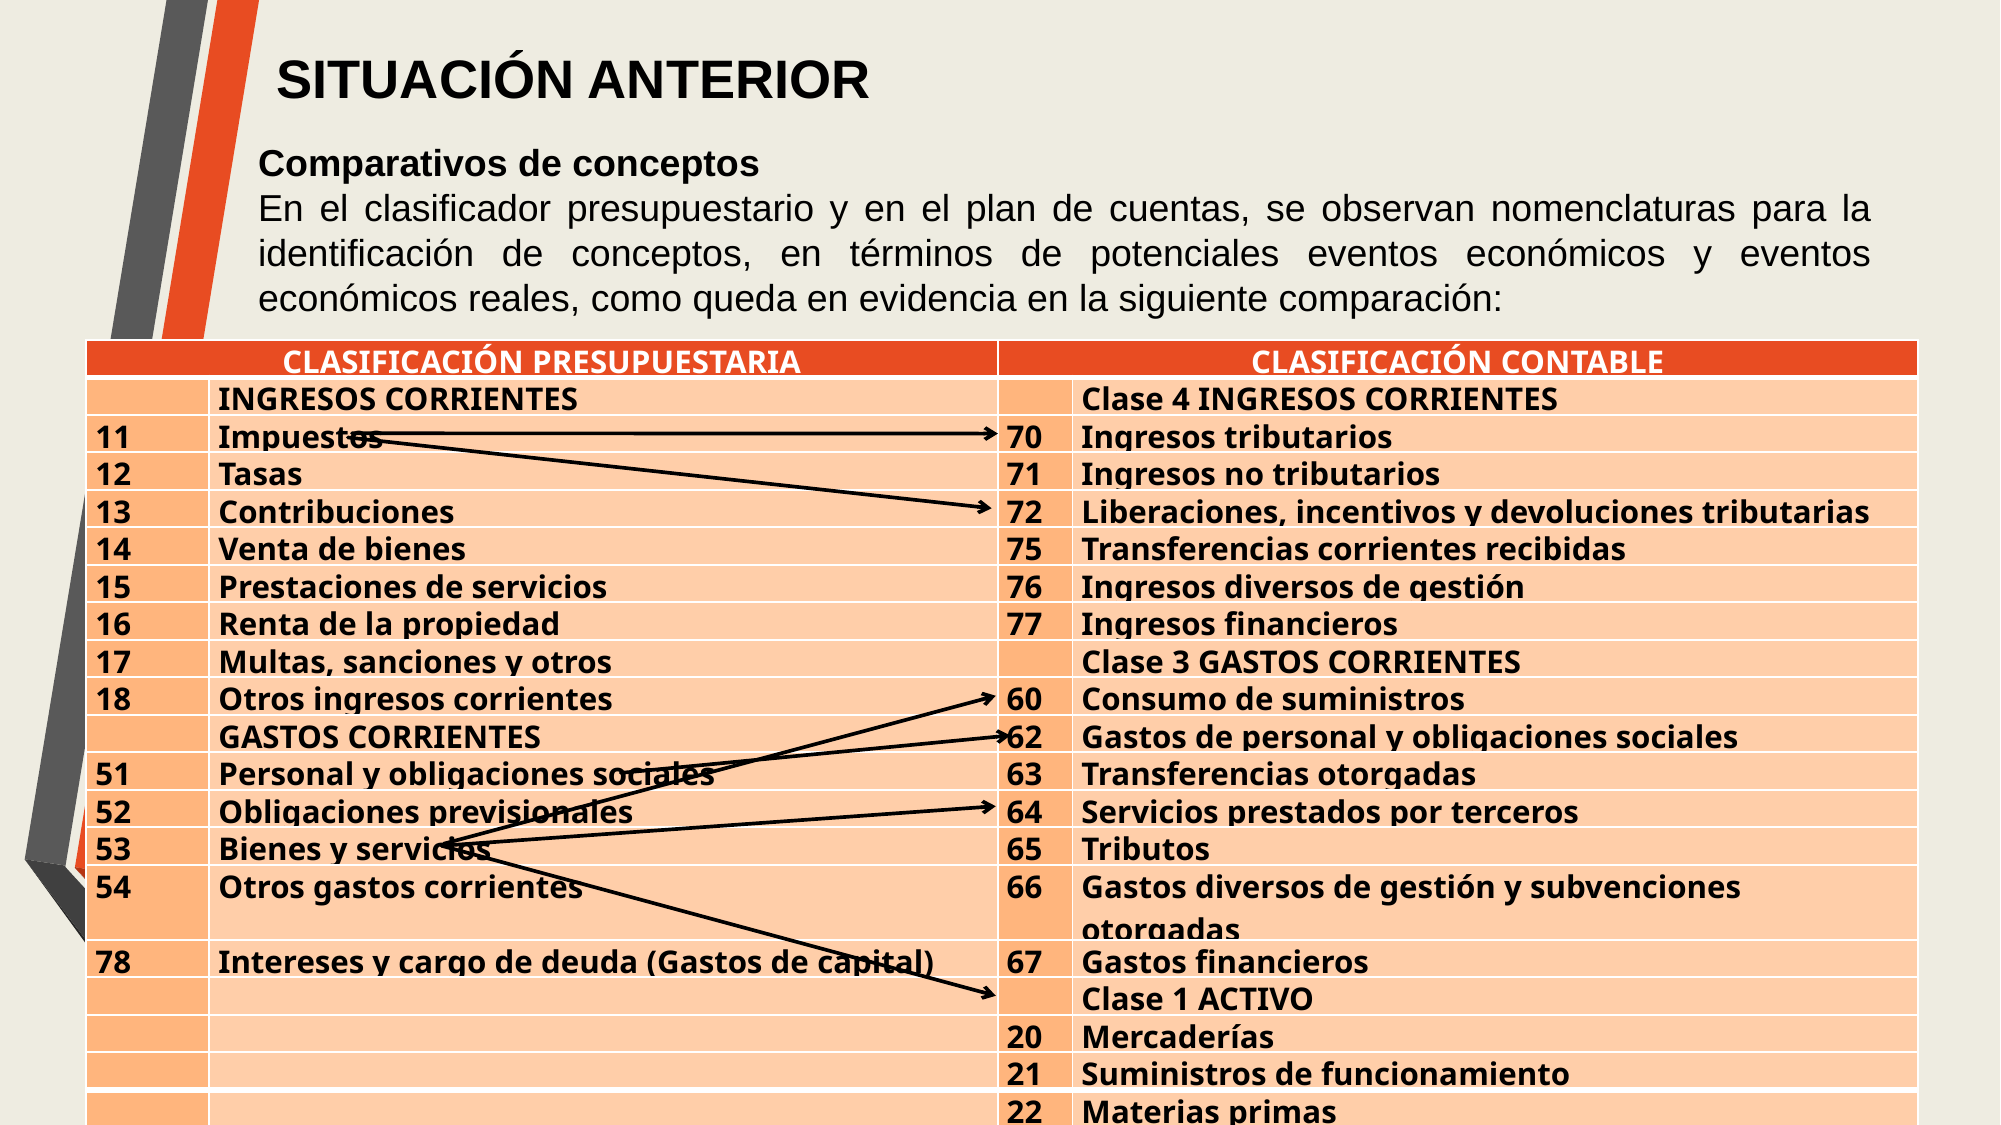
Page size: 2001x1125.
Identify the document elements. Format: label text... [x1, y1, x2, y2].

table_cell 62 [999, 716, 1072, 751]
table_cell Prestaciones de servicios [210, 566, 997, 601]
table_cell Gastos diversos de gestión y subvenciones otorgadas [1073, 866, 1917, 939]
table_cell [87, 978, 208, 1014]
table_cell Transferencias otorgadas [1073, 753, 1917, 789]
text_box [347, 437, 992, 509]
table_cell 11 [87, 416, 208, 451]
table_cell Multas, sanciones y otros [210, 641, 997, 676]
table_cell Contribuciones [210, 491, 997, 526]
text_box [997, 735, 1011, 774]
table_cell 71 [999, 453, 1072, 489]
table_cell 77 [999, 603, 1072, 639]
table_cell Intereses y cargo de deuda (Gastos de capital) [210, 941, 441, 976]
table_cell Bienes y servicios [210, 828, 441, 864]
table_cell Ingresos diversos de gestión [1073, 566, 1917, 601]
table_cell Otros ingresos corrientes [210, 678, 997, 714]
table_cell 52 [87, 791, 208, 826]
table_cell Liberaciones, incentivos y devoluciones tributarias [1073, 491, 1917, 526]
table_cell 70 [999, 416, 1072, 451]
table_cell 75 [999, 528, 1072, 564]
table_cell INGRESOS CORRIENTES [210, 380, 997, 414]
table_cell 63 [999, 753, 1072, 789]
table_header CLASIFICACIÓN CONTABLE [999, 341, 1917, 375]
table_cell Obligaciones previsionales [210, 791, 443, 826]
table_cell 66 [999, 866, 1072, 939]
table_cell 65 [999, 828, 1072, 864]
table_cell 16 [87, 603, 208, 639]
table_cell [999, 641, 1072, 676]
table_cell 72 [999, 491, 1072, 526]
table_cell [87, 716, 208, 751]
table_cell Tasas [210, 453, 347, 489]
table_cell 60 [999, 678, 1072, 714]
table_cell 78 [87, 941, 208, 976]
table_cell Transferencias corrientes recibidas [1073, 528, 1917, 564]
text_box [441, 805, 996, 845]
table_cell Tasas [992, 453, 997, 489]
table_cell [87, 1093, 208, 1125]
table_cell [87, 1016, 208, 1051]
table_cell Otros gastos corrientes [210, 866, 441, 939]
text_box Comparativos de conceptos En el clasificador presupuestario y en el plan de cuentas, se observan nomenclaturas para la identificación de conceptos, en términos de potenciales eventos económicos y eventos económicos reales, como queda en evidencia en la siguiente comparación: [243, 113, 1887, 325]
table_cell 53 [87, 828, 208, 864]
table_cell 18 [87, 678, 208, 714]
table_cell Tributos [1073, 828, 1917, 864]
table_cell [87, 1053, 208, 1087]
table_cell 64 [999, 791, 1072, 826]
table_cell Mercaderías [1073, 1016, 1917, 1051]
table_cell 13 [87, 491, 208, 526]
table_cell Renta de la propiedad [210, 603, 997, 639]
table_cell 21 [999, 1053, 1072, 1087]
table_cell Venta de bienes [210, 528, 997, 564]
table_cell Gastos de personal y obligaciones sociales [1073, 716, 1917, 751]
table_cell 12 [87, 453, 208, 489]
table_cell 51 [87, 753, 208, 789]
table_cell Servicios prestados por terceros [1073, 791, 1917, 826]
table_cell [999, 380, 1072, 414]
table_cell 17 [87, 641, 208, 676]
table_cell Ingresos financieros [1073, 603, 1917, 639]
table_cell Suministros de funcionamiento [1073, 1053, 1917, 1087]
table_cell Personal y obligaciones sociales [210, 753, 443, 789]
table_cell Consumo de suministros [1073, 678, 1917, 714]
table_cell [210, 1016, 997, 1051]
table_cell Gastos financieros [1073, 941, 1917, 976]
table_cell [210, 1093, 997, 1125]
table_cell [87, 380, 208, 414]
table_cell Materias primas [1073, 1093, 1917, 1125]
table_cell 54 [87, 866, 208, 939]
table_cell 14 [87, 528, 208, 564]
table_cell Ingresos tributarios [1073, 416, 1917, 451]
table_cell Impuestos [210, 416, 997, 451]
table_cell 20 [999, 1016, 1072, 1051]
table_cell 76 [999, 566, 1072, 601]
text_box SITUACIÓN ANTERIOR [261, 18, 1887, 116]
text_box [441, 845, 996, 996]
table_cell Clase 4 INGRESOS CORRIENTES [1073, 380, 1917, 414]
table_cell Clase 3 GASTOS CORRIENTES [1073, 641, 1917, 676]
table_cell [999, 978, 1072, 1014]
table_cell 67 [999, 941, 1072, 976]
table_cell [210, 1053, 997, 1087]
table_cell GASTOS CORRIENTES [210, 716, 443, 751]
table_cell Ingresos no tributarios [1073, 453, 1917, 489]
table_cell [210, 978, 997, 1014]
table_header CLASIFICACIÓN PRESUPUESTARIA [87, 341, 997, 375]
table_cell Clase 1 ACTIVO [1073, 978, 1917, 1014]
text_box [443, 695, 997, 844]
table_cell 15 [87, 566, 208, 601]
table_cell 22 [999, 1093, 1072, 1125]
